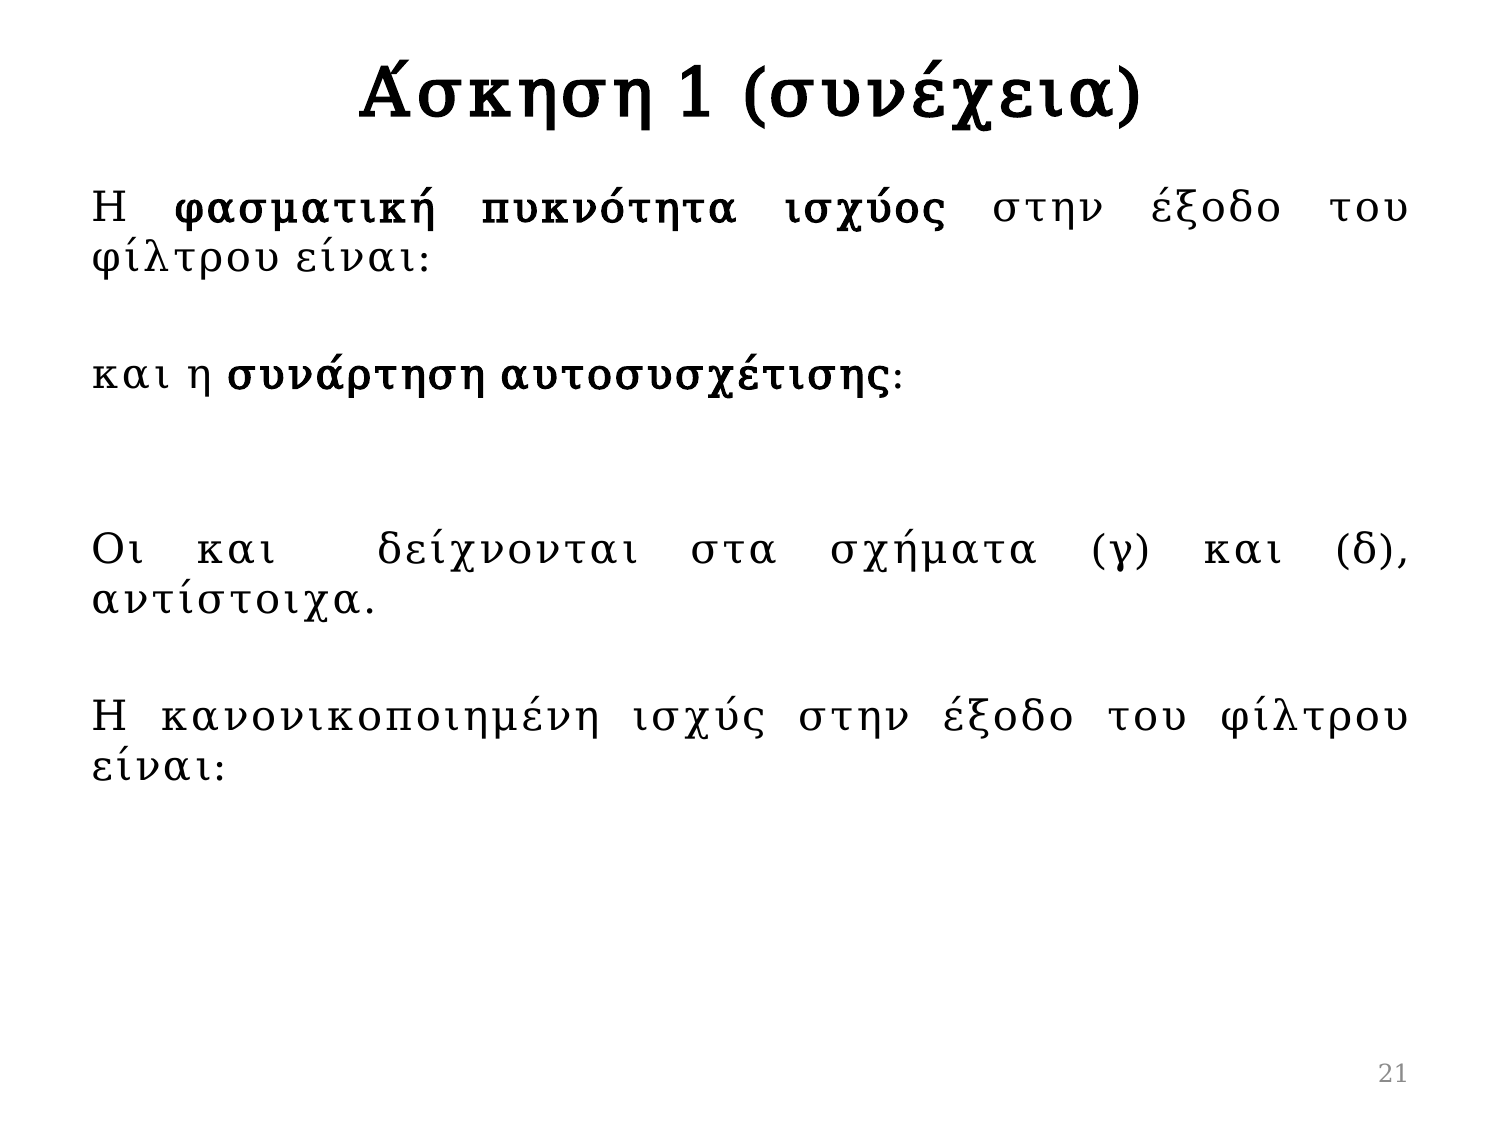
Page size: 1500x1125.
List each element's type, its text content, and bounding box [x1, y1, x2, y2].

title Άσκηση 1 (συνέχεια) [75, 19, 1425, 159]
slide_number 21 [1222, 1042, 1425, 1103]
